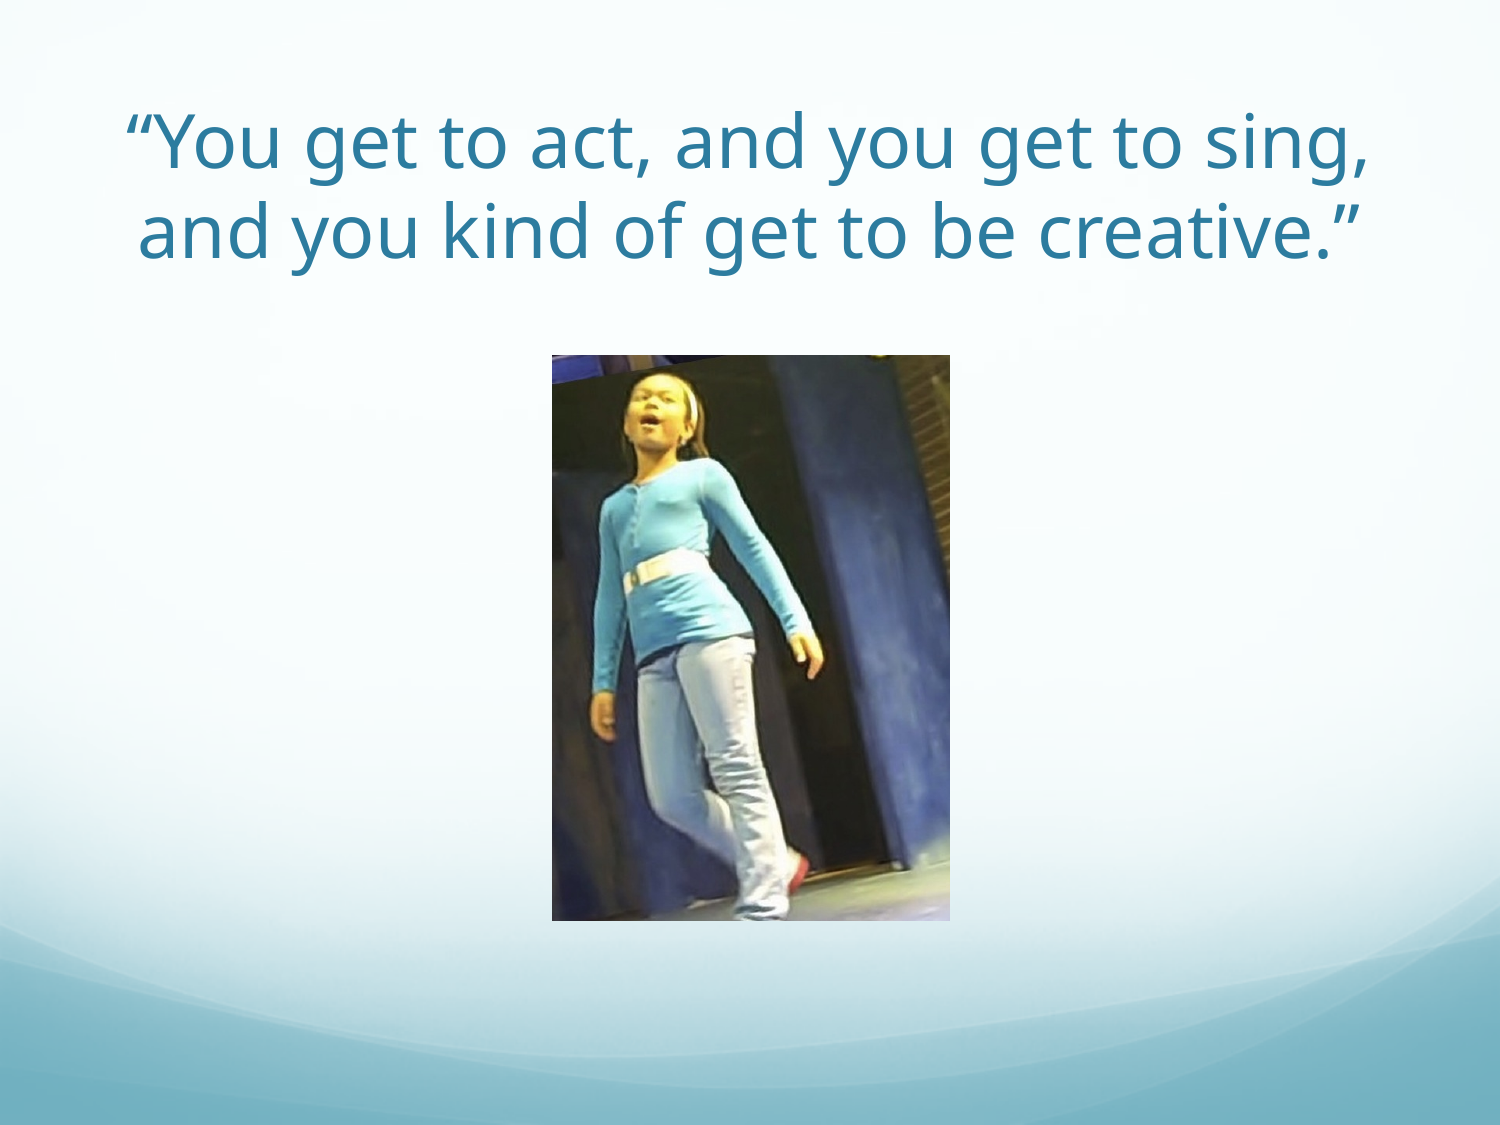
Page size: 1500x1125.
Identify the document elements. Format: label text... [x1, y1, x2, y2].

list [227, 355, 1275, 921]
title “You get to act, and you get to sing, and you kind of get to be creative.” [90, 17, 1410, 281]
